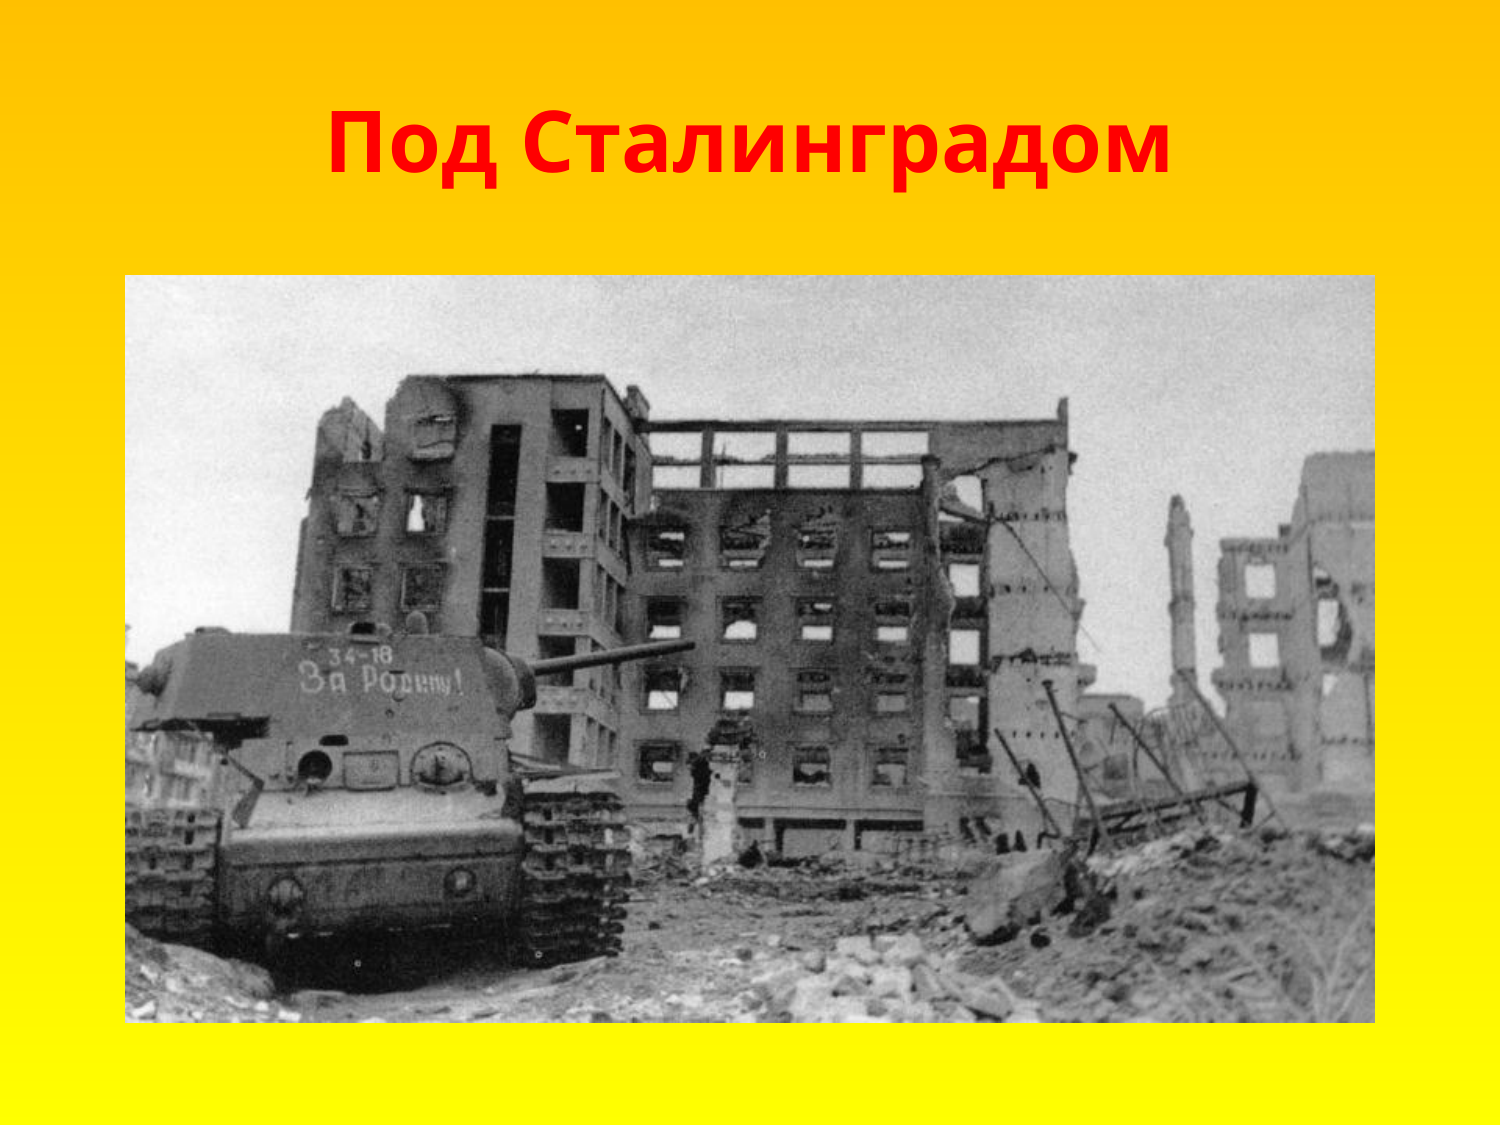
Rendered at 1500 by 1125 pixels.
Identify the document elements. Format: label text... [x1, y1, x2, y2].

title Под Сталинградом [75, 45, 1425, 233]
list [124, 274, 1376, 1023]
